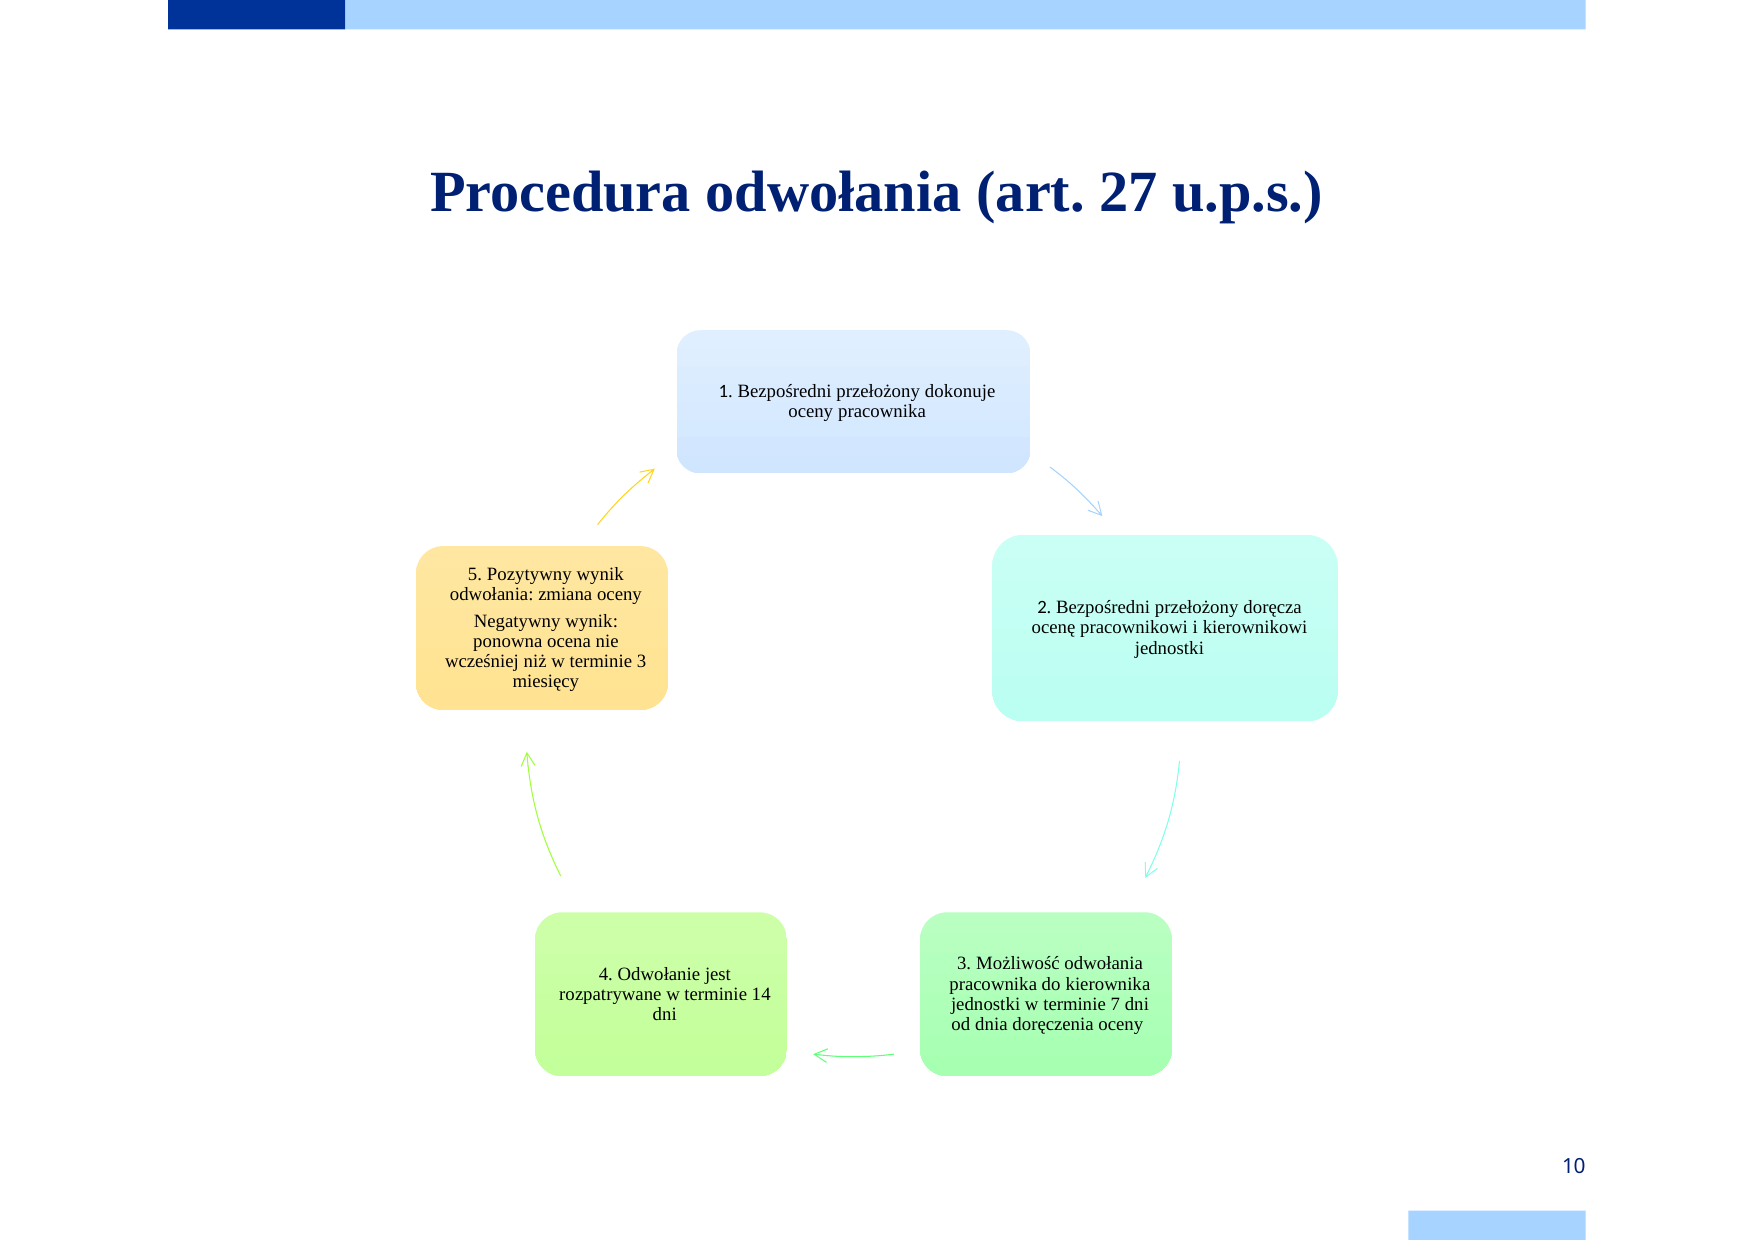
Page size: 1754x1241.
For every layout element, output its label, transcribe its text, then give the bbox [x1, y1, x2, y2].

title Procedura odwołania (art. 27 u.p.s.) [168, 147, 1586, 324]
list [168, 324, 1586, 1093]
slide_number 10 [1408, 1151, 1586, 1182]
